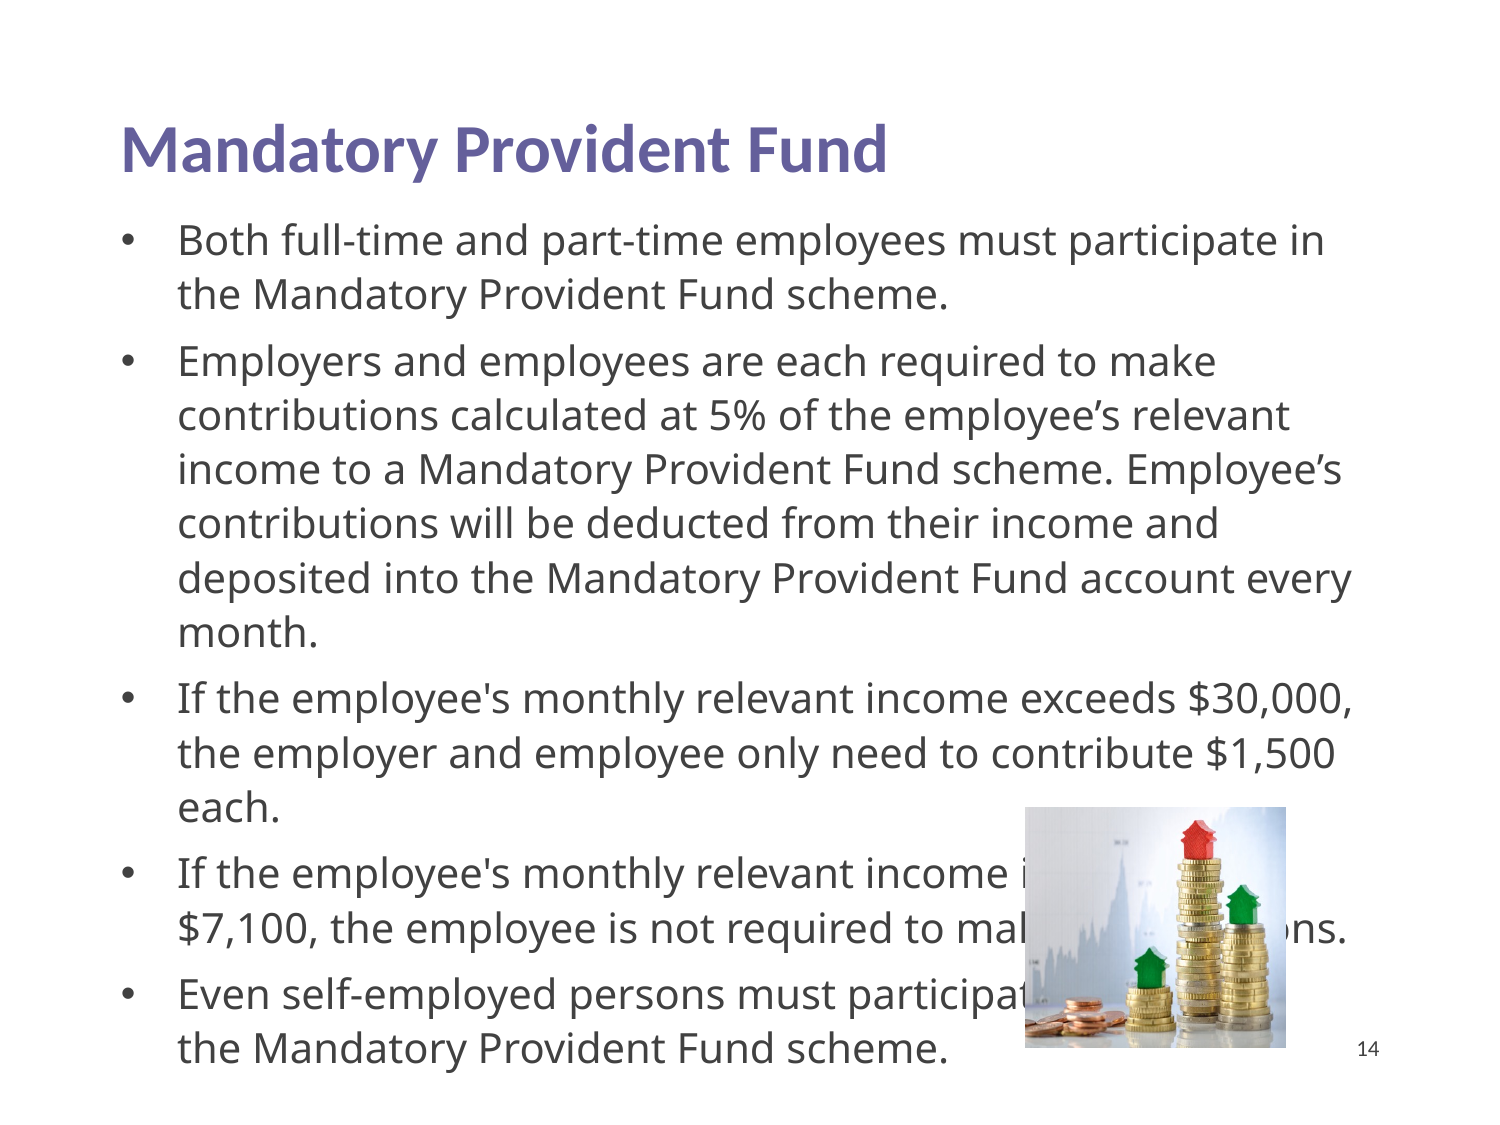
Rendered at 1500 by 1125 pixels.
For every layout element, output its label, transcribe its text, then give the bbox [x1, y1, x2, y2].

picture [1025, 806, 1286, 1048]
list Mandatory Provident Fund [119, 113, 1382, 210]
list Both full-time and part-time employees must participate in the Mandatory Provident Fund scheme. Employers and employees are each required to make contributions calculated at 5% of the employee’s relevant income to a Mandatory Provident Fund scheme. Employee’s contributions will be deducted from their income and deposited into the Mandatory Provident Fund account every month. If the employee's monthly relevant income exceeds $30,000, the employer and employee only need to contribute $1,500 each. If the employee's monthly relevant income is less than $7,100, the employee is not required to make contributions. Even self-employed persons must participate in the Mandatory Provident Fund scheme. [120, 210, 1382, 1009]
slide_number 14 [1353, 1035, 1381, 1062]
